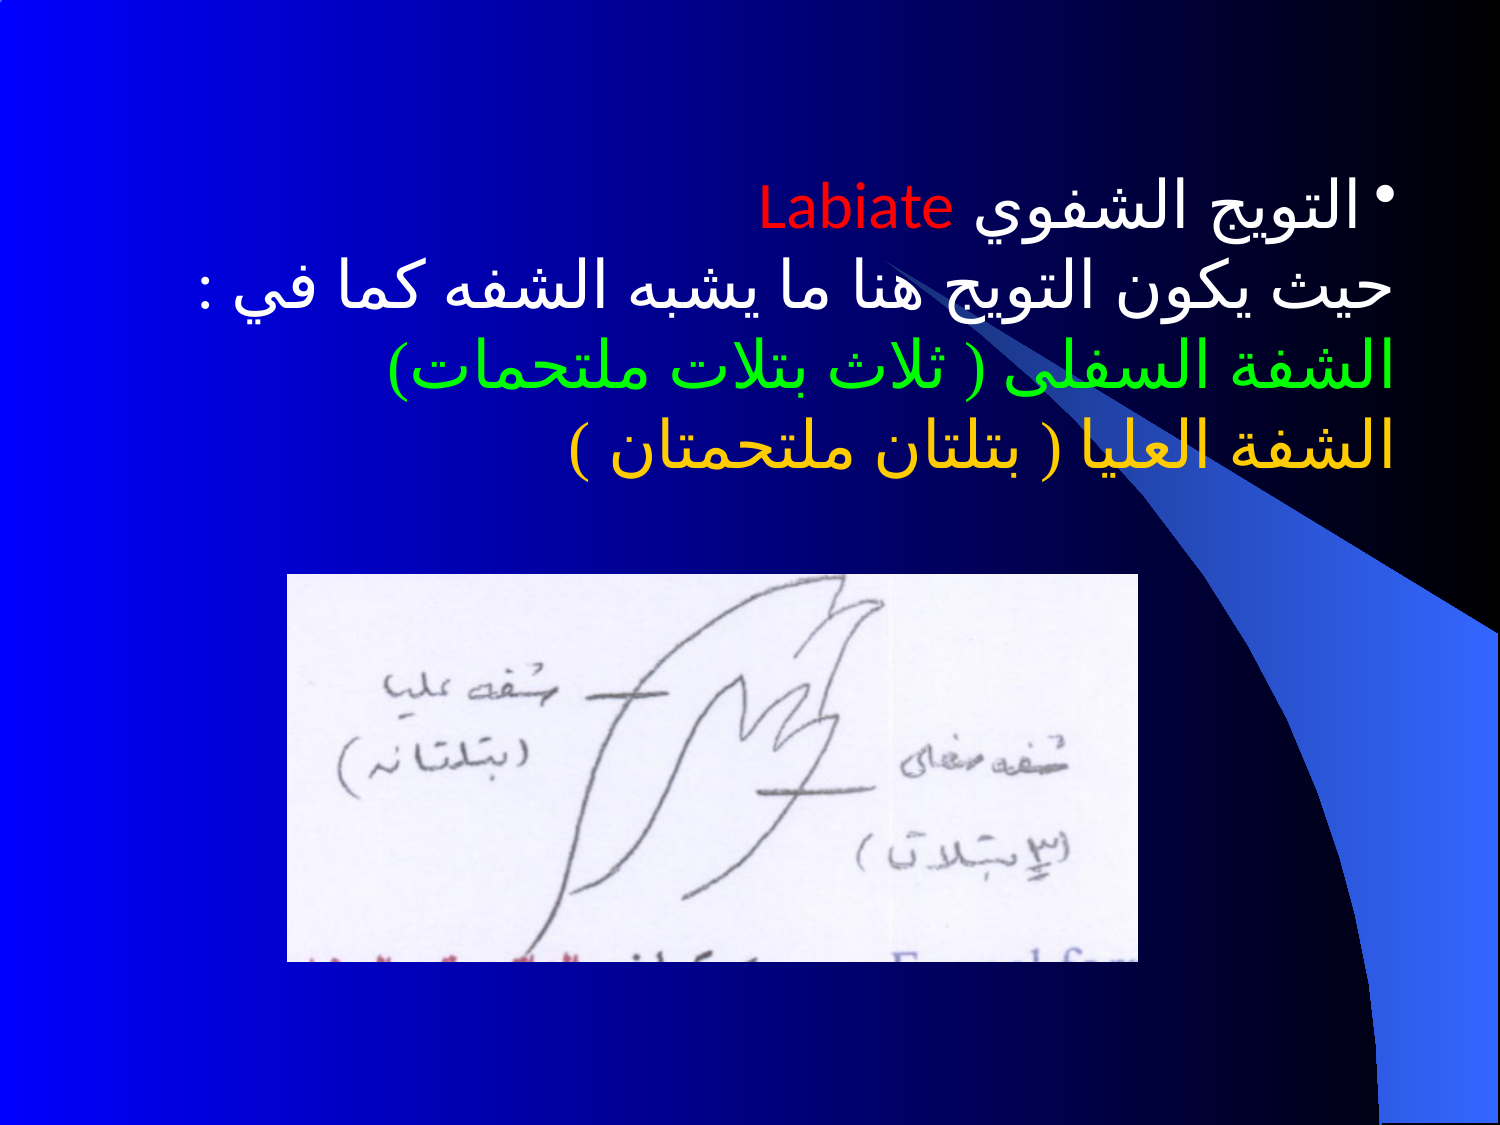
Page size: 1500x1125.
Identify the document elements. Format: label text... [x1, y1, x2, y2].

picture [287, 574, 1138, 963]
text_box التويج الشفوي Labiate حيث يكون التويج هنا ما يشبه الشفه كما في : الشفة السفلى ( ثلاث بتلات ملتحمات) الشفة العليا ( بتلتان ملتحمتان ) [162, 154, 1413, 489]
